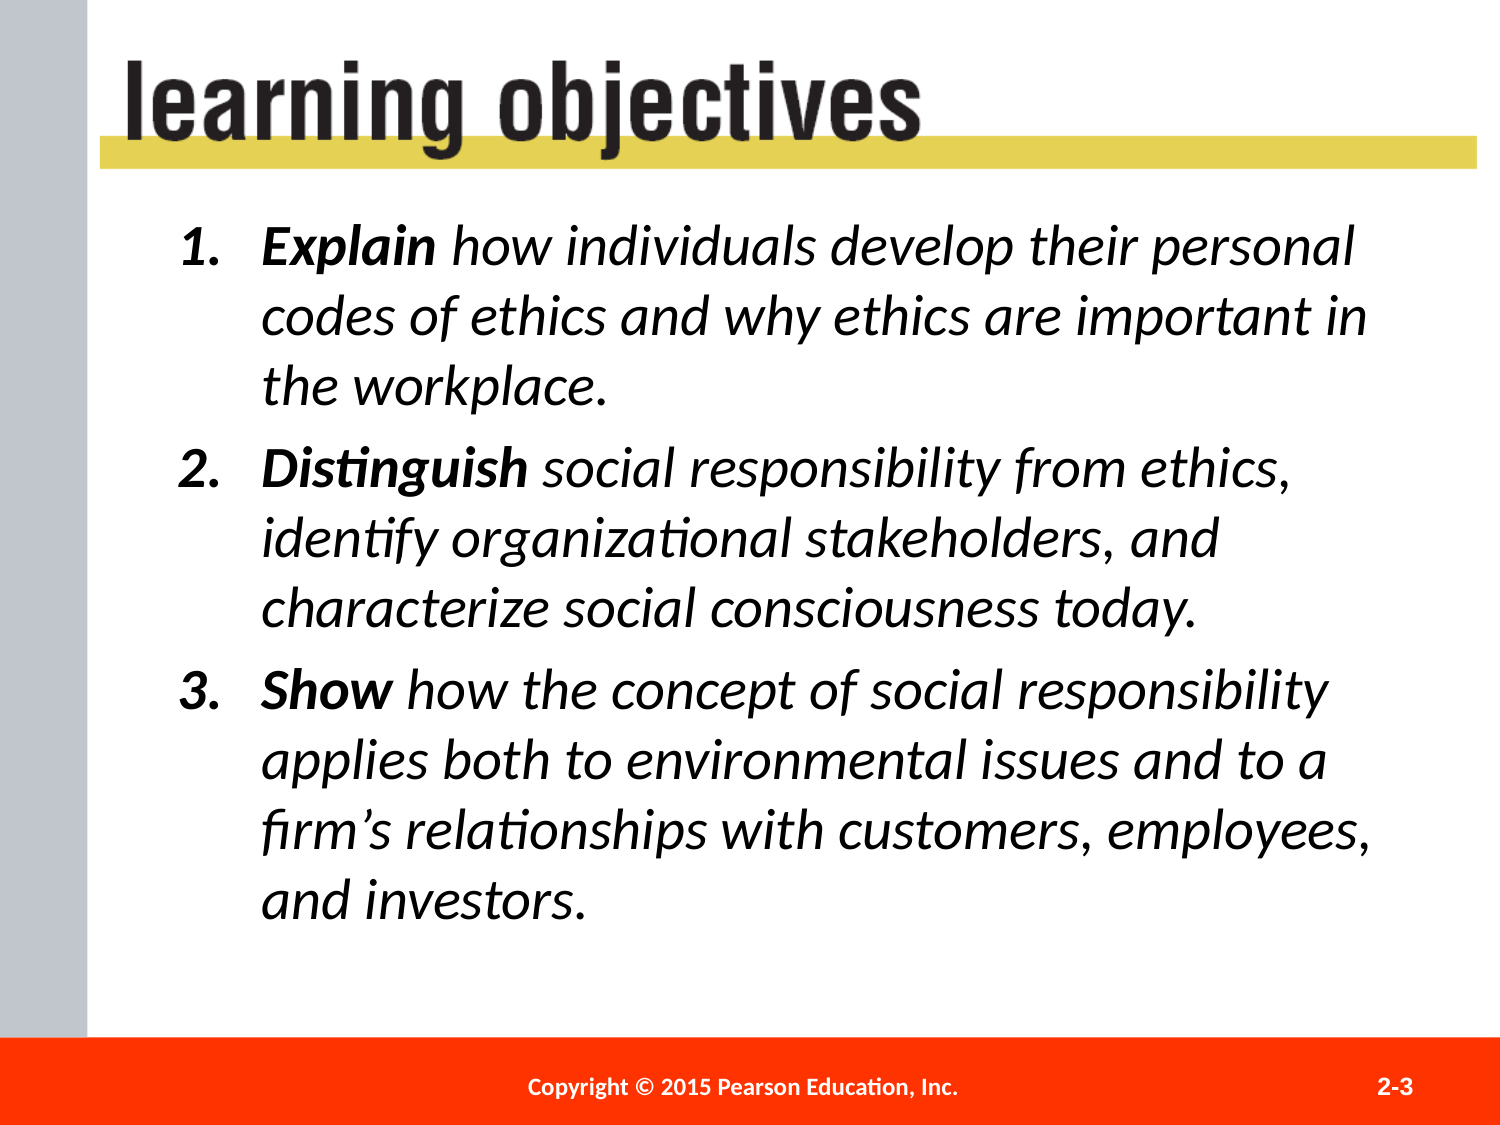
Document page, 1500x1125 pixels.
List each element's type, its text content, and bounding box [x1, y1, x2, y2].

list Explain how individuals develop their personal codes of ethics and why ethics are important in the workplace. Distinguish social responsibility from ethics, identify organizational stakeholders, and characterize social consciousness today. Show how the concept of social responsibility applies both to environmental issues and to a firm’s relationships with customers, employees, and investors. [162, 199, 1426, 976]
